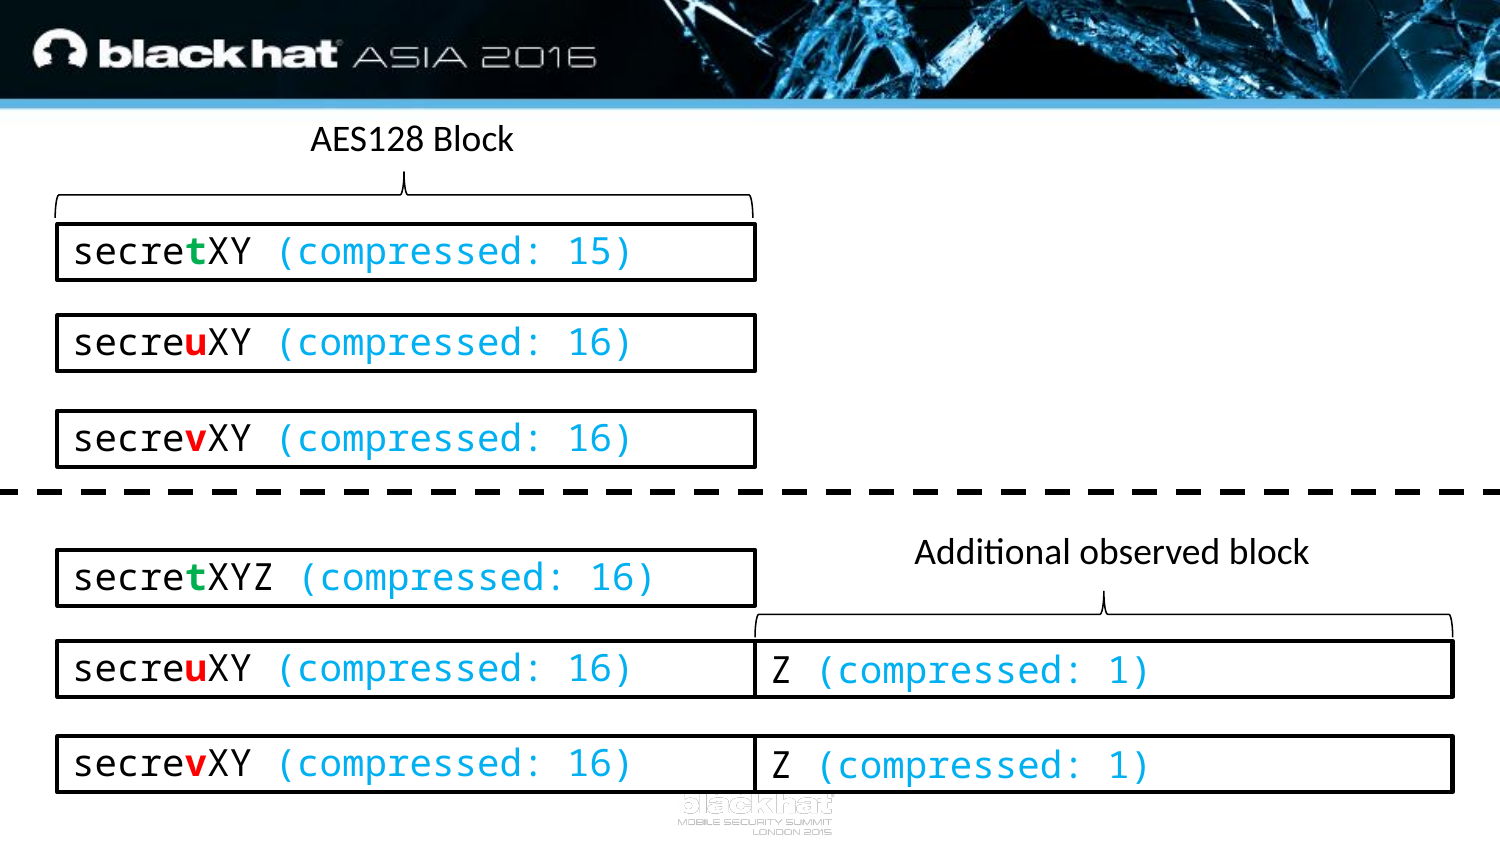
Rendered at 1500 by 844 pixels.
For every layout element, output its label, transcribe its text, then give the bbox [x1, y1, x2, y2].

text_box [54, 171, 754, 218]
text_box secreuXY (compressed: 16) [57, 636, 750, 696]
text_box secreuXY (compressed: 16) [57, 310, 750, 371]
text_box [55, 639, 753, 699]
picture [0, 493, 1500, 844]
text_box AES128 Block [295, 106, 530, 167]
text_box secretXY (compressed: 15) [57, 219, 768, 280]
text_box Z (compressed: 1) [755, 638, 1453, 699]
text_box [754, 590, 1454, 638]
text_box [55, 548, 757, 608]
text_box [55, 734, 753, 794]
text_box secrevXY (compressed: 16) [57, 731, 750, 792]
text_box [55, 313, 757, 373]
text_box secretXYZ (compressed: 16) [57, 545, 755, 605]
text_box Z (compressed: 1) [755, 733, 1453, 794]
text_box [55, 409, 757, 469]
text_box Additional observed block [899, 519, 1326, 580]
picture [0, 0, 1500, 491]
text_box secrevXY (compressed: 16) [57, 406, 724, 466]
